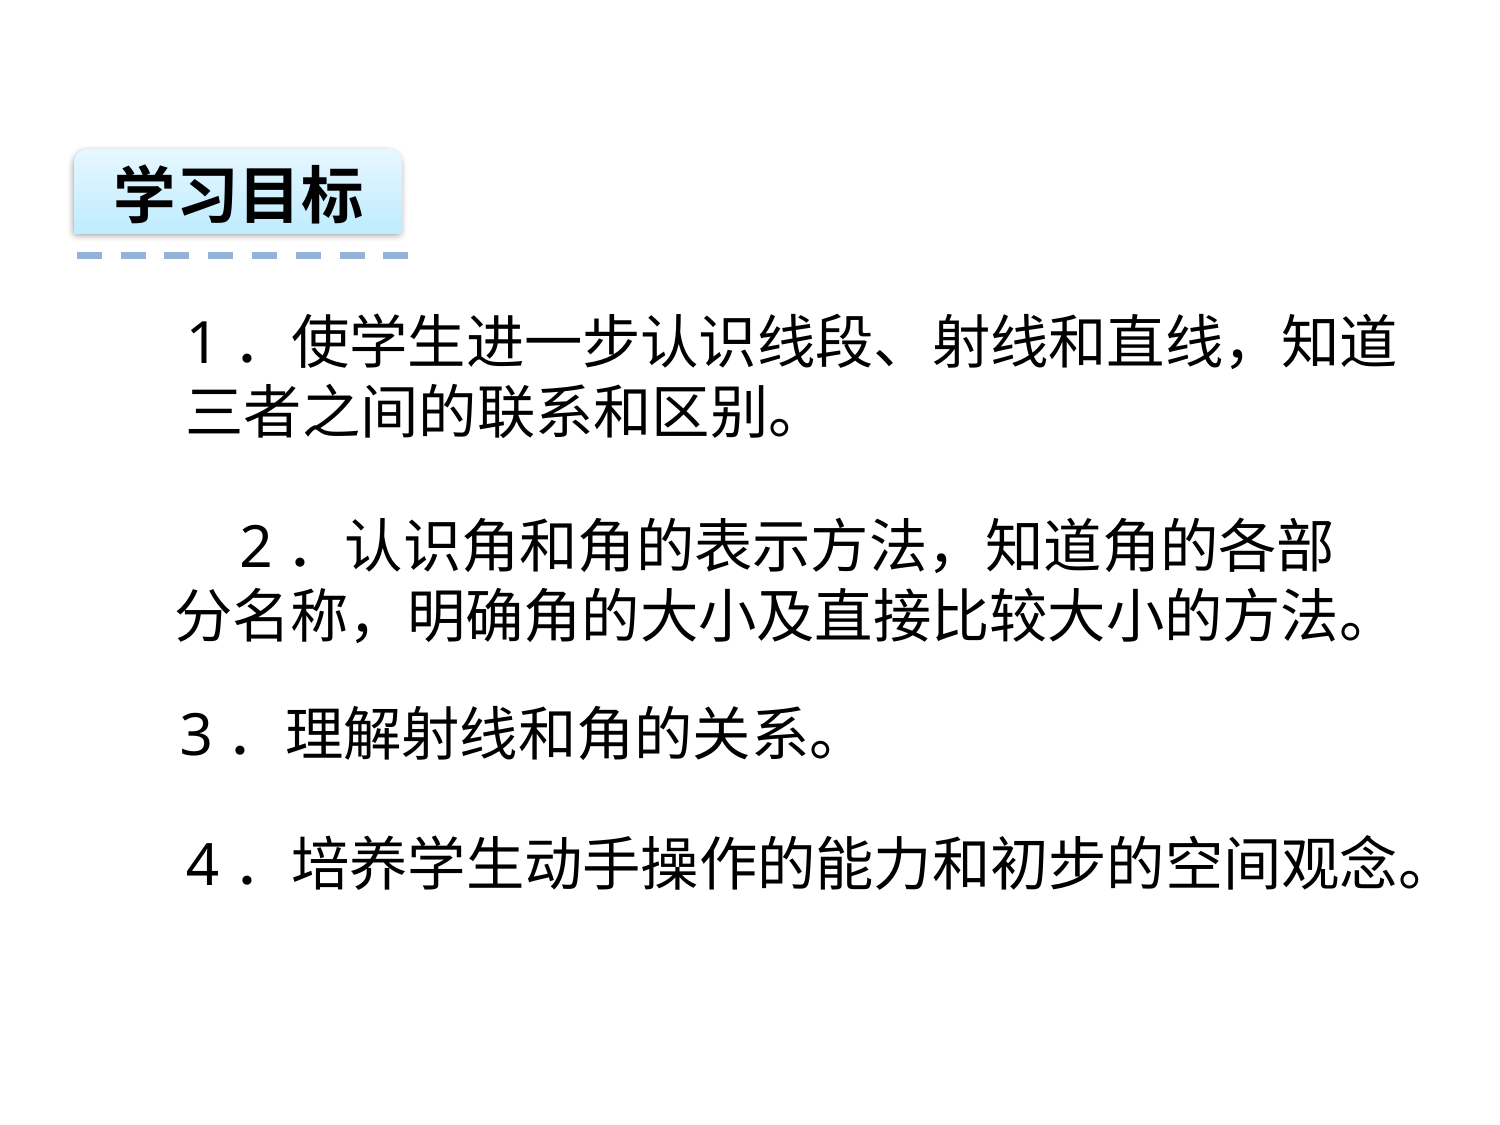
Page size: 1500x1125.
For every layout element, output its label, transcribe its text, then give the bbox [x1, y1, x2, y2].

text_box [73, 148, 408, 256]
text_box 4．培养学生动手操作的能力和初步的空间观念。 [171, 819, 1424, 905]
text_box 2．认识角和角的表示方法，知道角的各部分名称，明确角的大小及直接比较大小的方法。 [159, 502, 1376, 657]
text_box 3．理解射线和角的关系。 [164, 689, 883, 775]
text_box 1．使学生进一步认识线段、射线和直线，知道三者之间的联系和区别。 [171, 297, 1436, 453]
